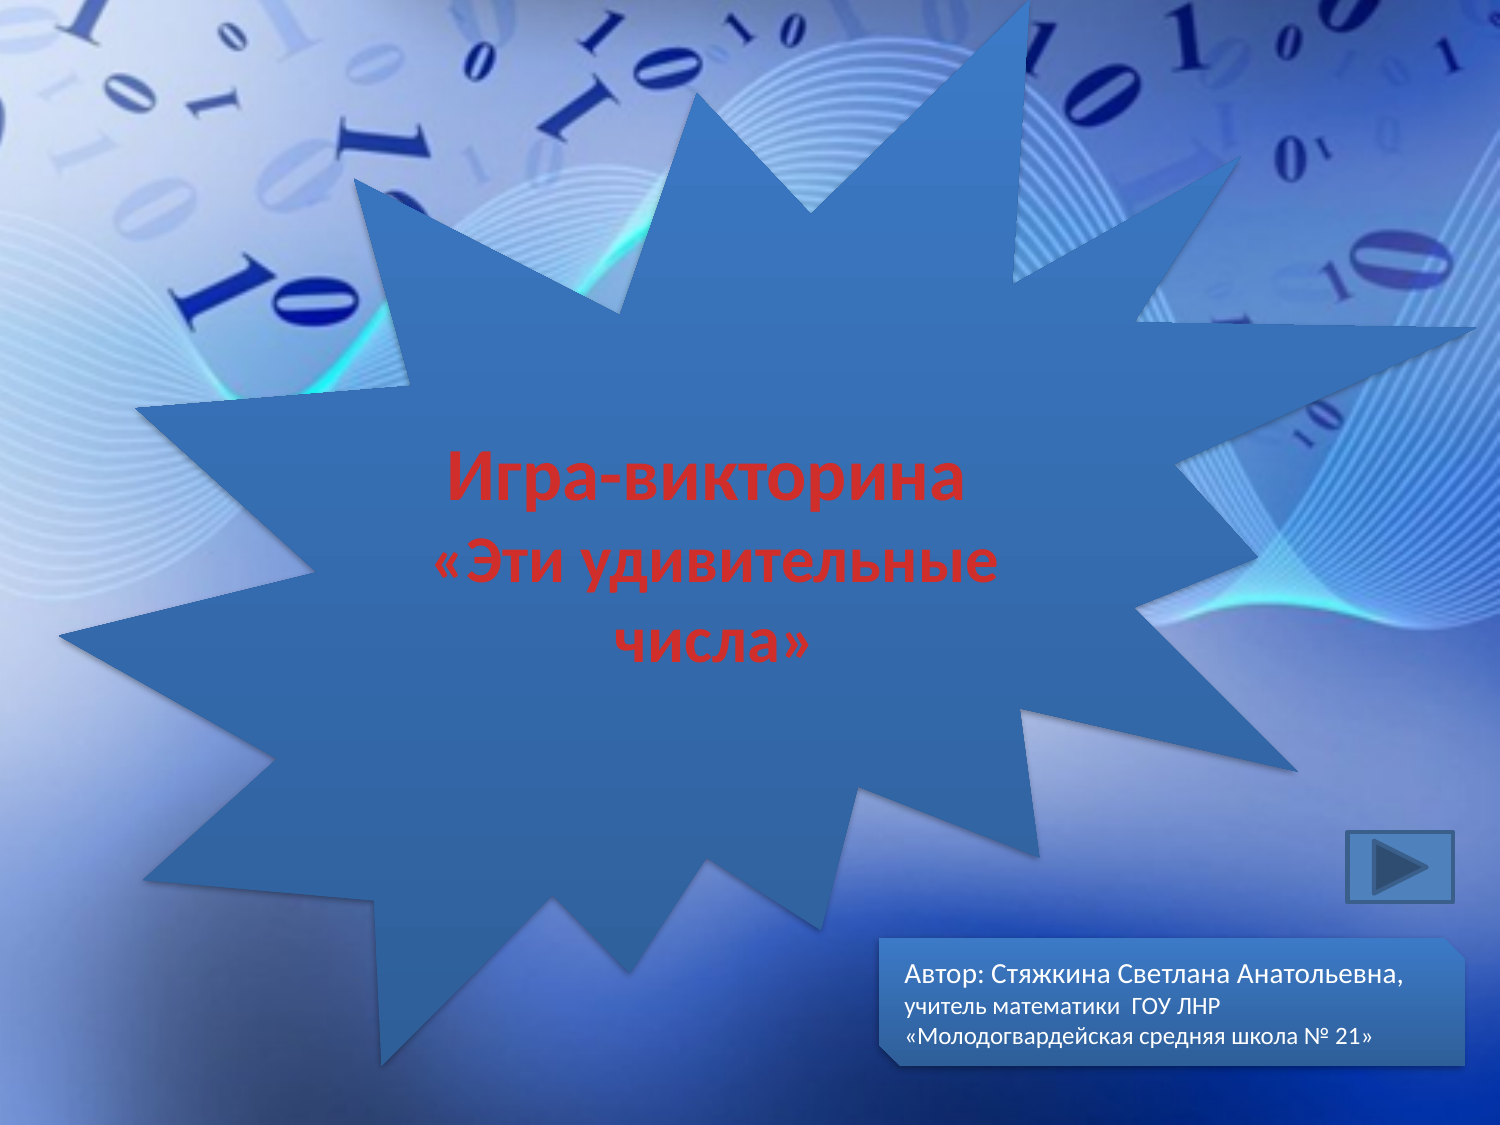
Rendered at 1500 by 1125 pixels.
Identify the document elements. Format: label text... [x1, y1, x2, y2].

text_box Игра-викторина «Эти удивительные числа» [58, 0, 1477, 1067]
picture [0, 0, 1500, 1125]
text_box [1345, 830, 1455, 904]
text_box Автор: Стяжкина Светлана Анатольевна, учитель математики ГОУ ЛНР «Молодогвардейская средняя школа № 21» [878, 937, 1465, 1067]
